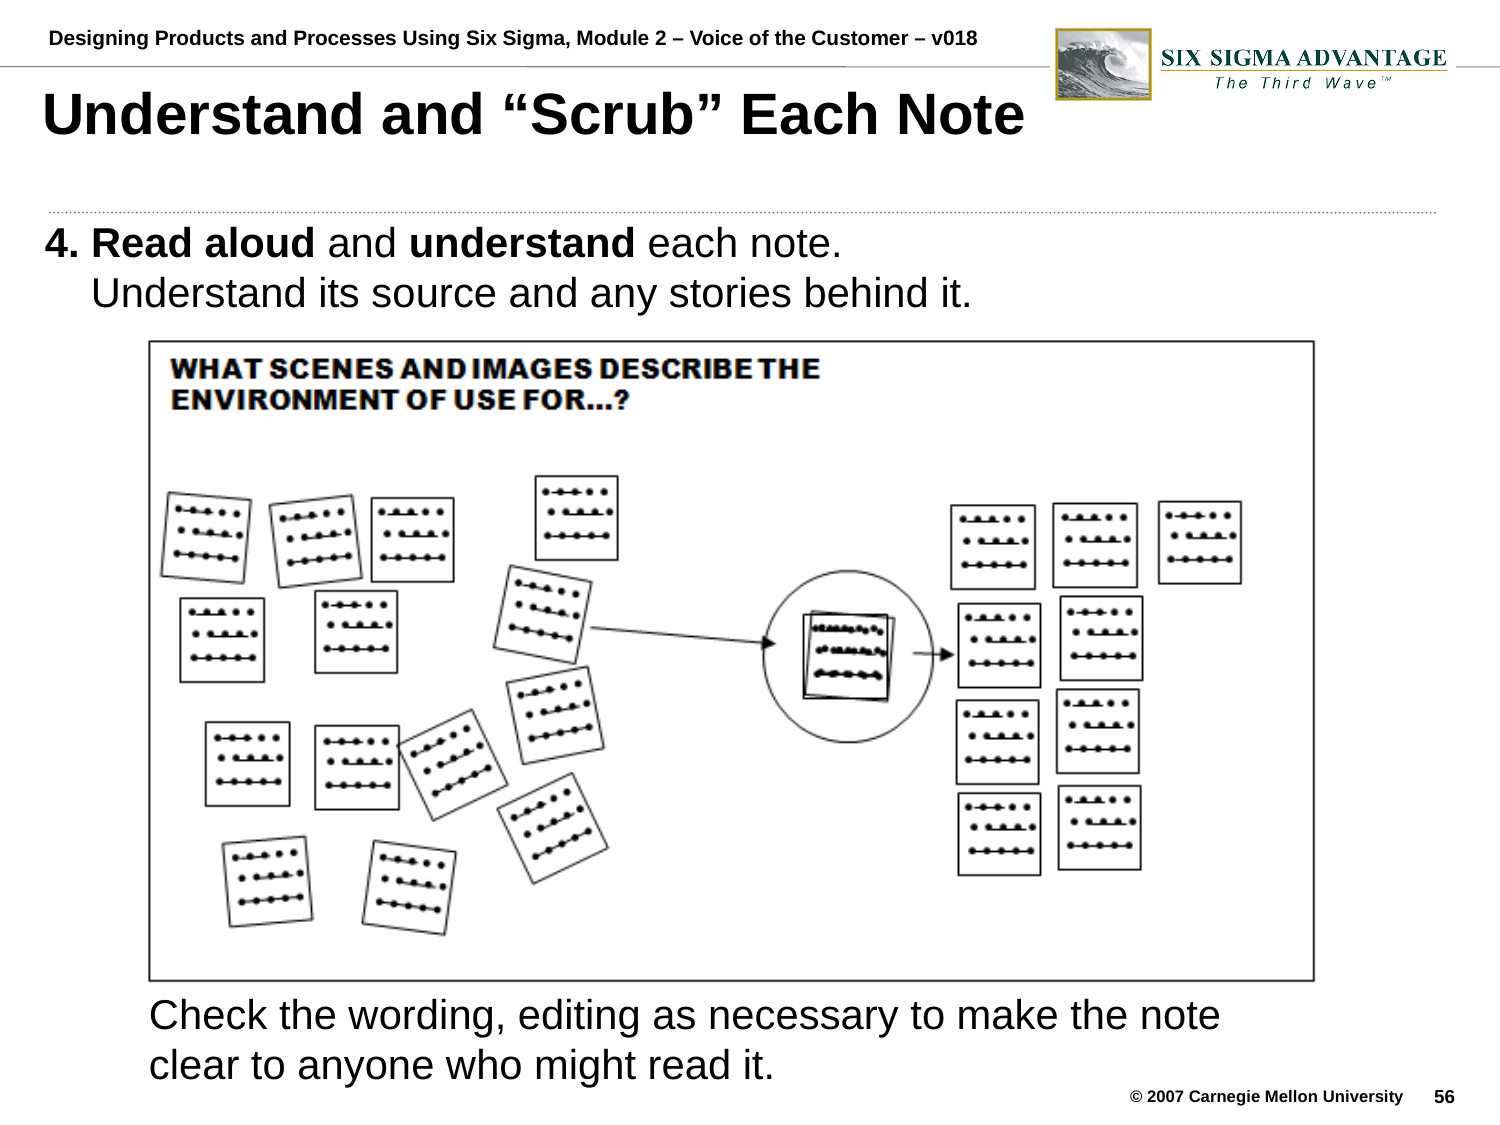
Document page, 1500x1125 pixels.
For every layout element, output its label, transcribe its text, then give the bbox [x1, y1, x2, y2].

text_box 4. Read aloud and understand each note. Understand its source and any stories behind it. [29, 208, 1426, 324]
picture [1049, 24, 1456, 104]
text_box Check the wording, editing as necessary to make the note clear to anyone who might read it. [134, 980, 1305, 1096]
title Understand and “Scrub” Each Note [42, 89, 1438, 146]
picture [147, 339, 1317, 985]
